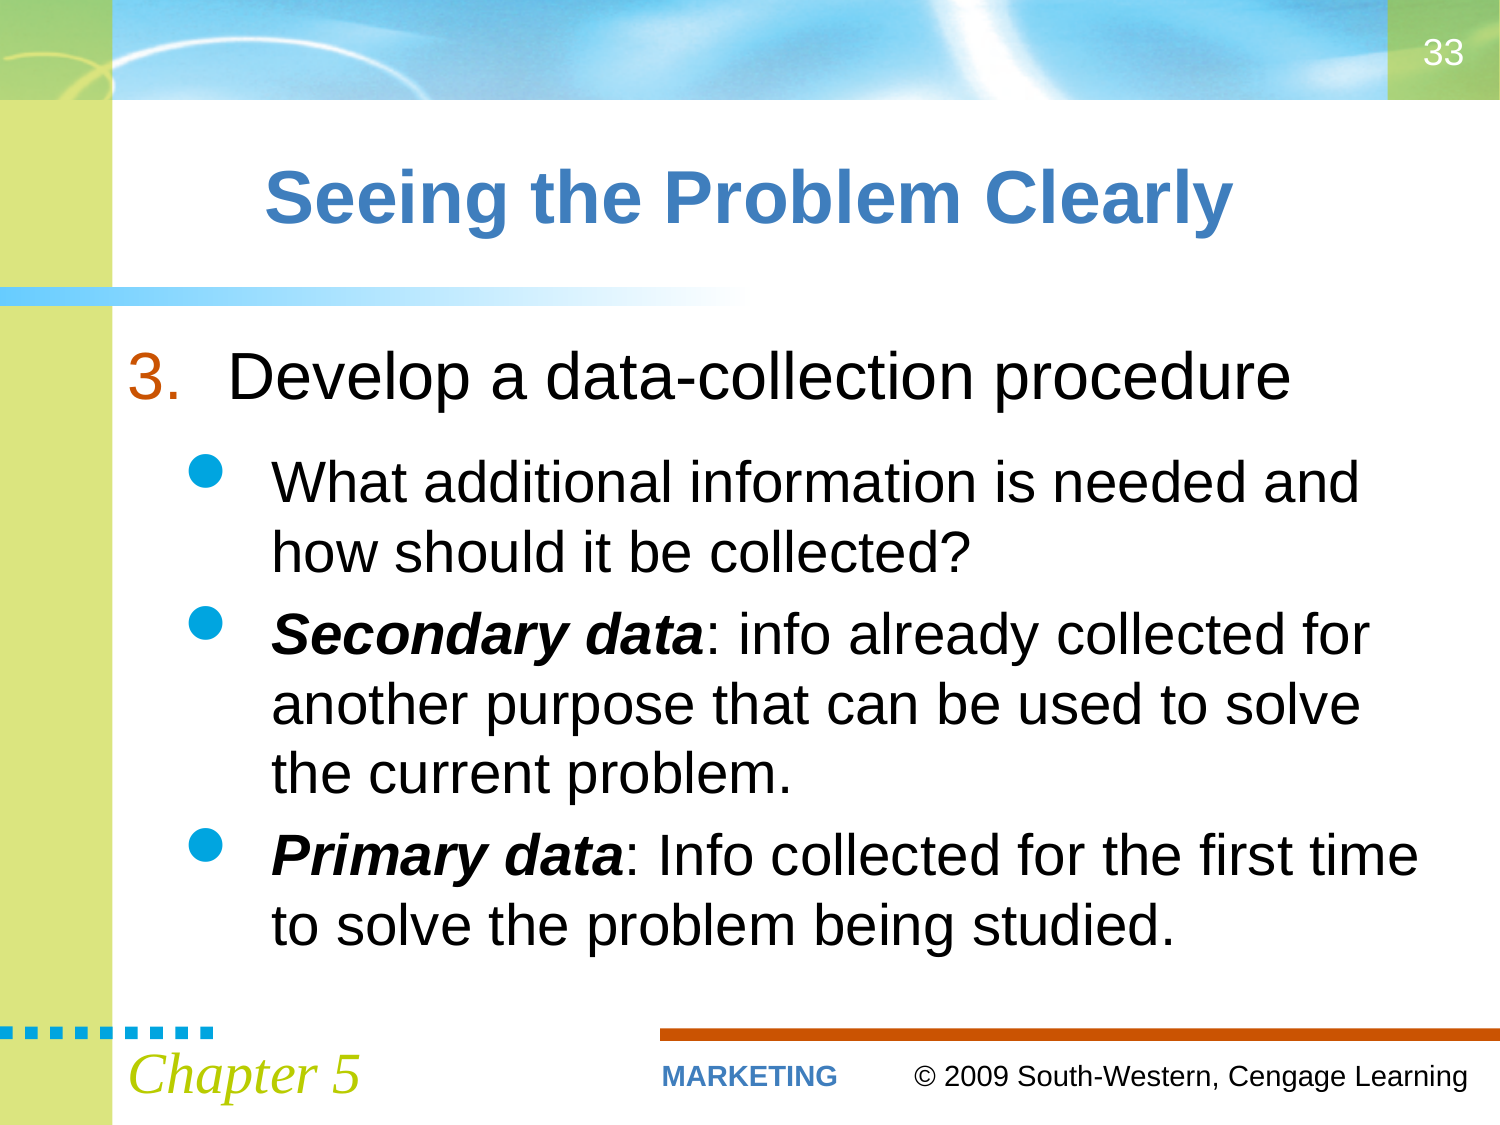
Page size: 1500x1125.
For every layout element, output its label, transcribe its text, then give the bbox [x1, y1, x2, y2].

slide_number 33 [1387, 0, 1500, 101]
list Develop a data-collection procedure What additional information is needed and how should it be collected? Secondary data: info already collected for another purpose that can be used to solve the current problem. Primary data: Info collected for the first time to solve the problem being studied. [112, 324, 1463, 1013]
title Seeing the Problem Clearly [112, 99, 1388, 288]
footer Chapter 5 [112, 1013, 638, 1113]
